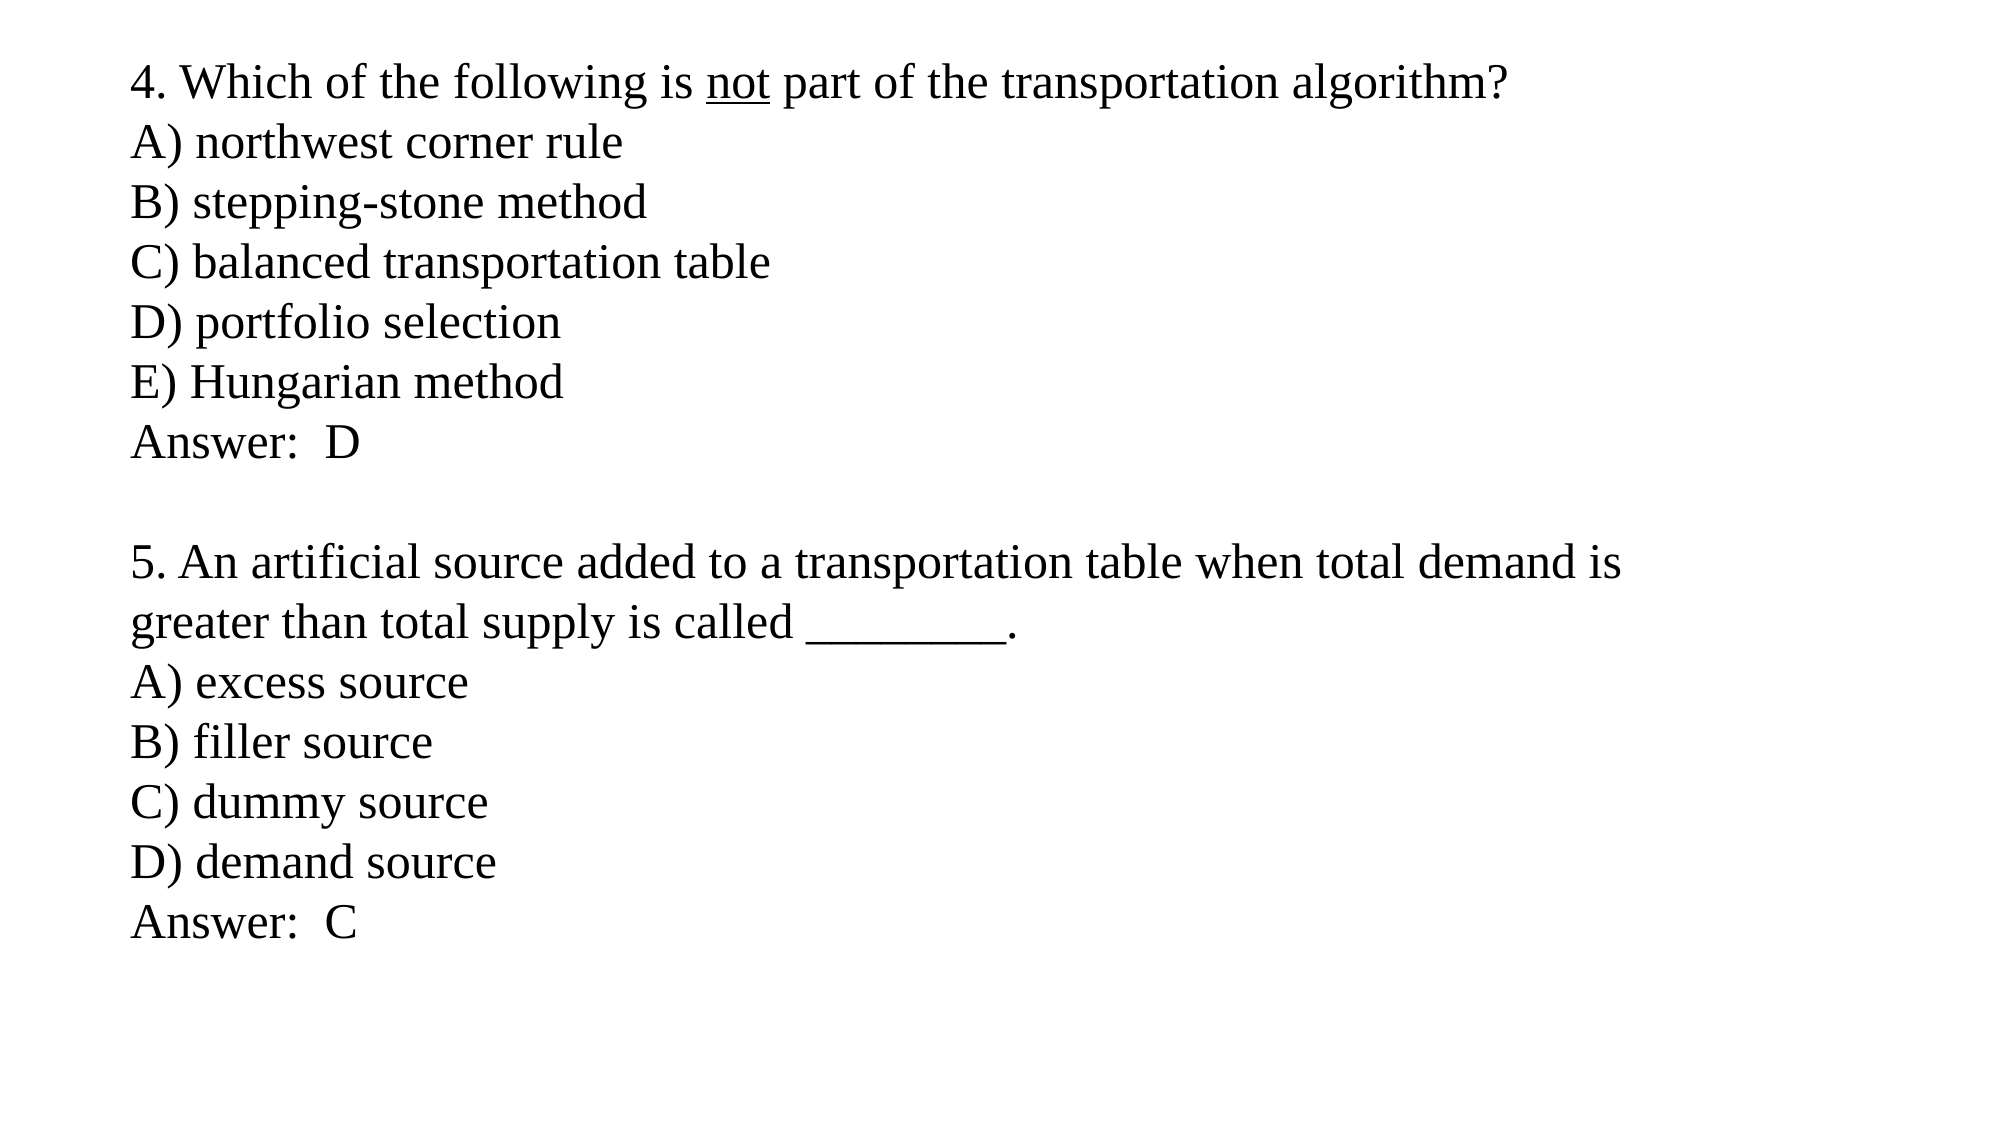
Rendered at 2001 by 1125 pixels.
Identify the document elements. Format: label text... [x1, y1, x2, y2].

text_box 4. Which of the following is not part of the transportation algorithm? A) northwest corner rule B) stepping-stone method C) balanced transportation table D) portfolio selection E) Hungarian method Answer: D 5. An artificial source added to a transportation table when total demand is greater than total supply is called ________. A) excess source B) filler source C) dummy source D) demand source Answer: C [115, 41, 1788, 957]
